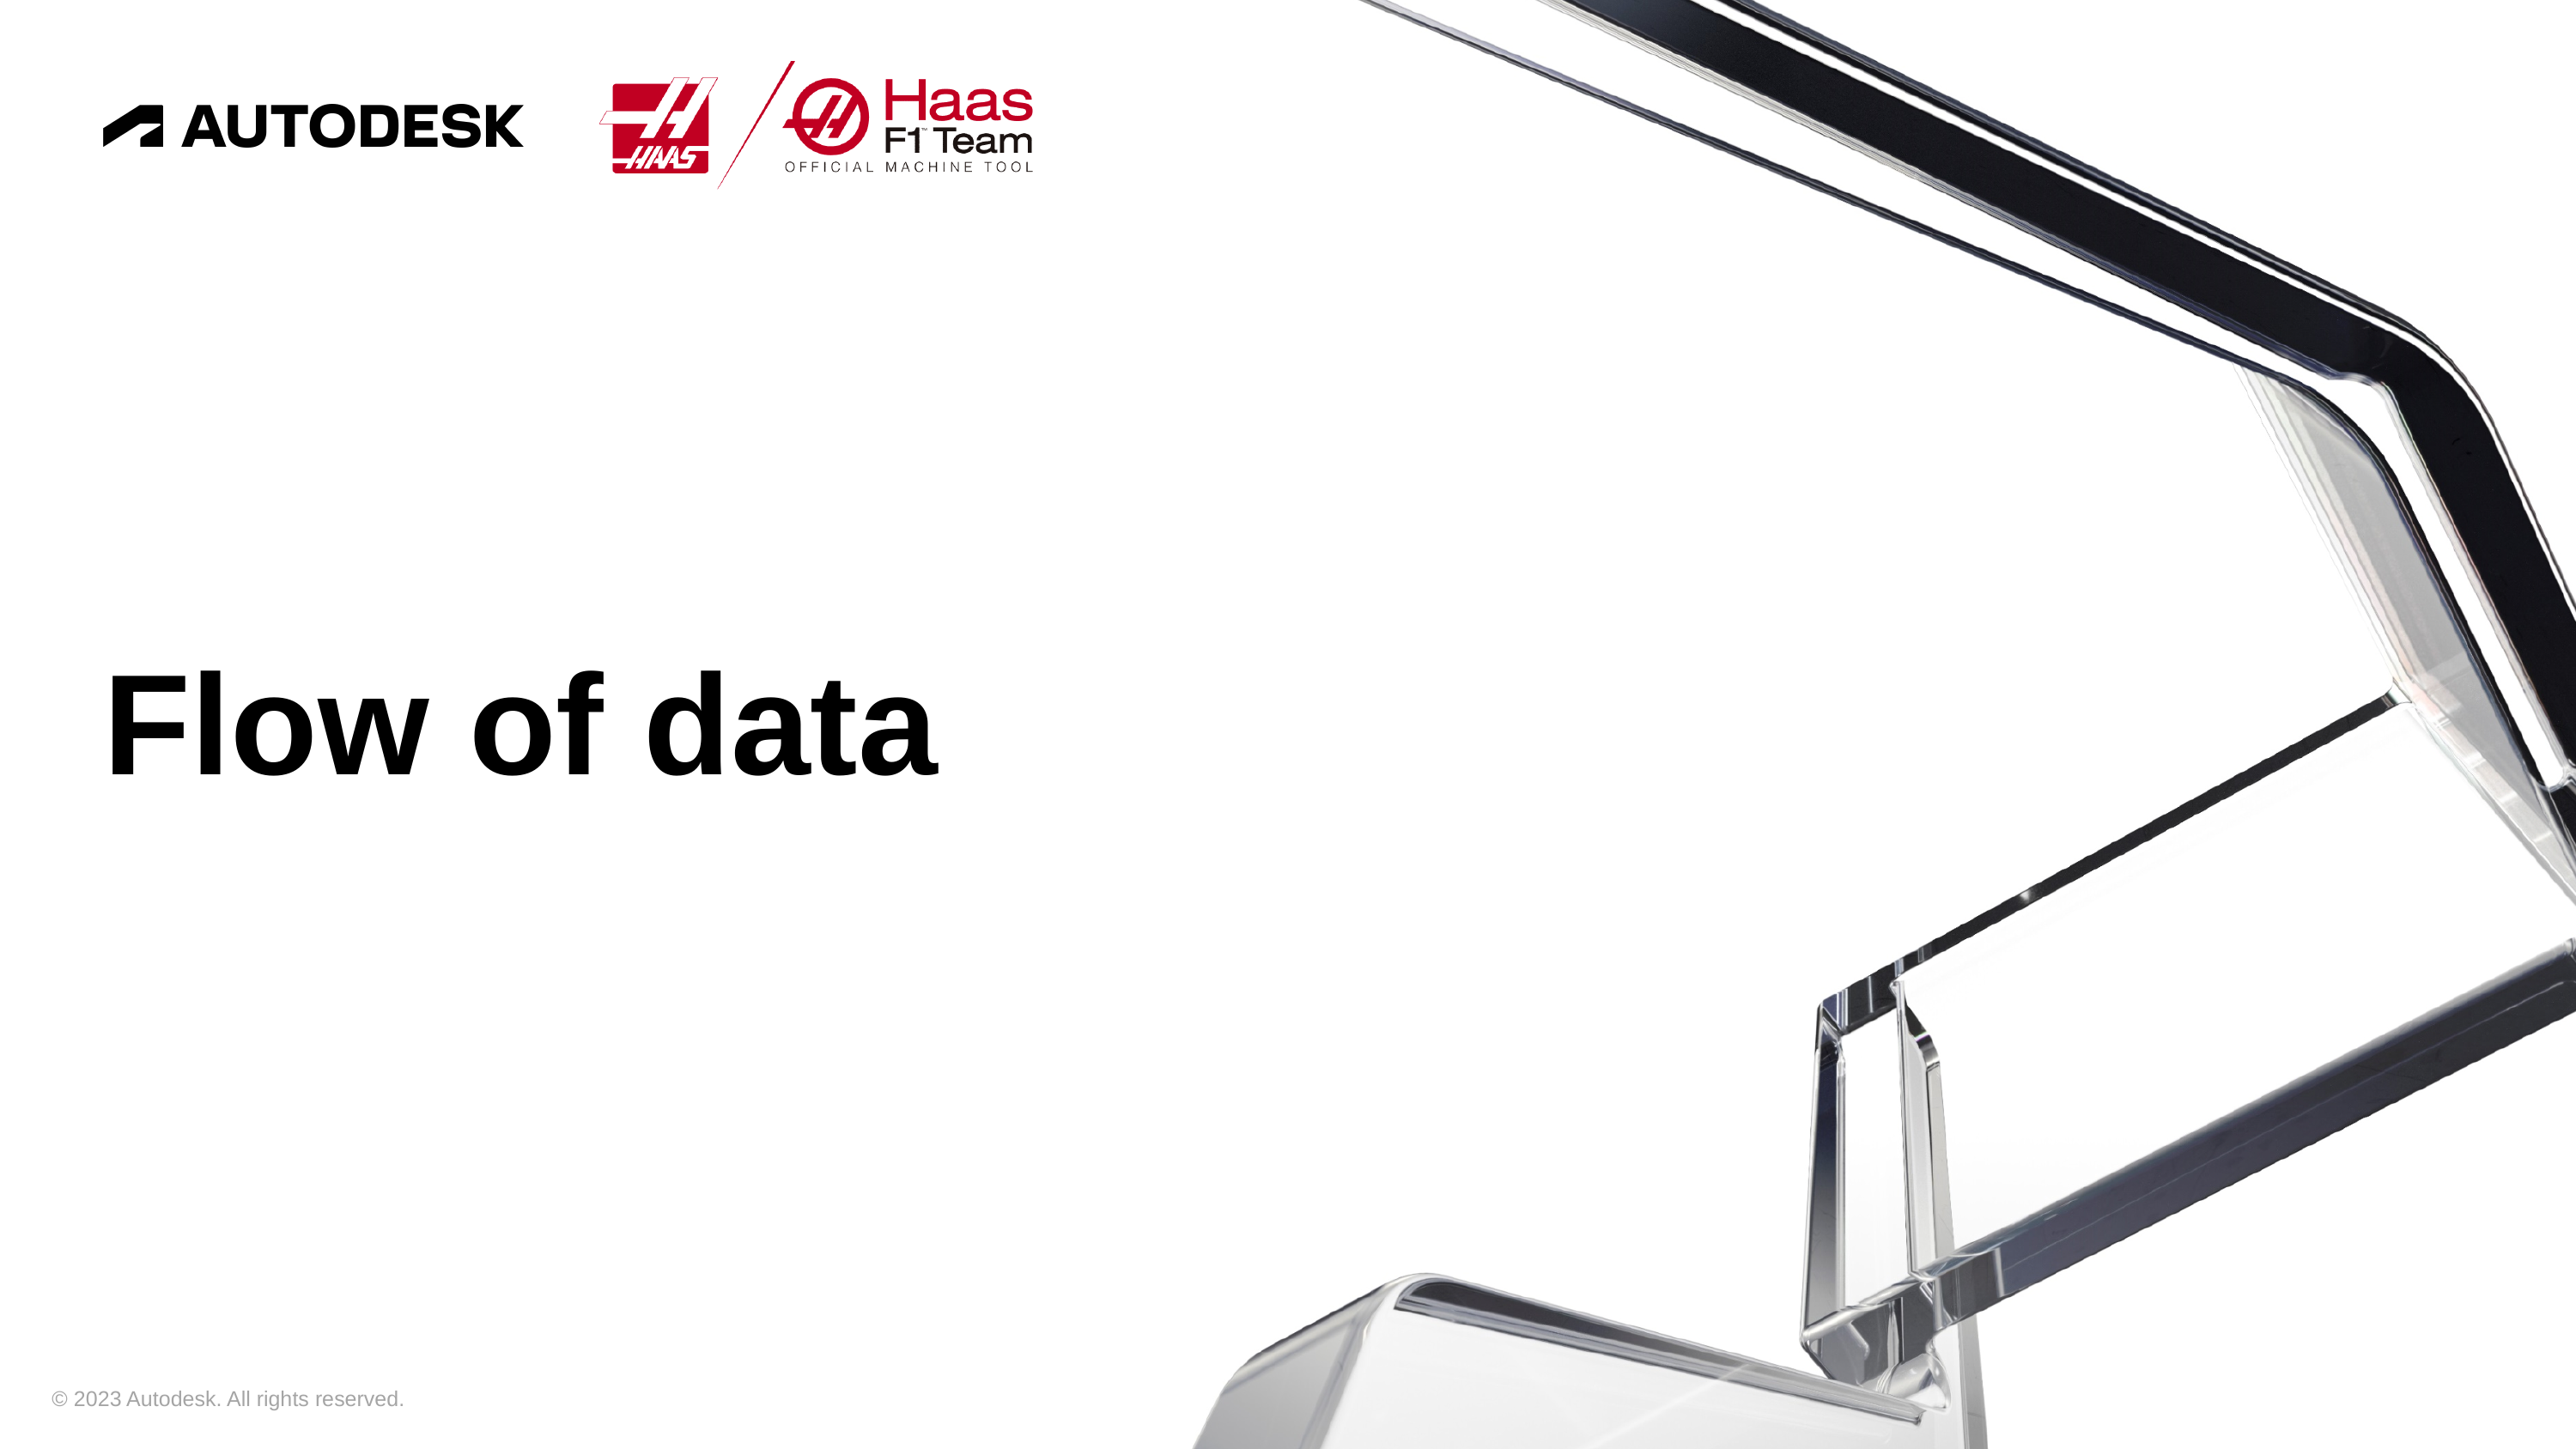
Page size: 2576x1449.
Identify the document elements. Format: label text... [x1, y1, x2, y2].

picture [103, 104, 524, 148]
picture [1139, 1, 2576, 1447]
title Flow of data [103, 333, 1862, 806]
picture [590, 57, 1042, 196]
